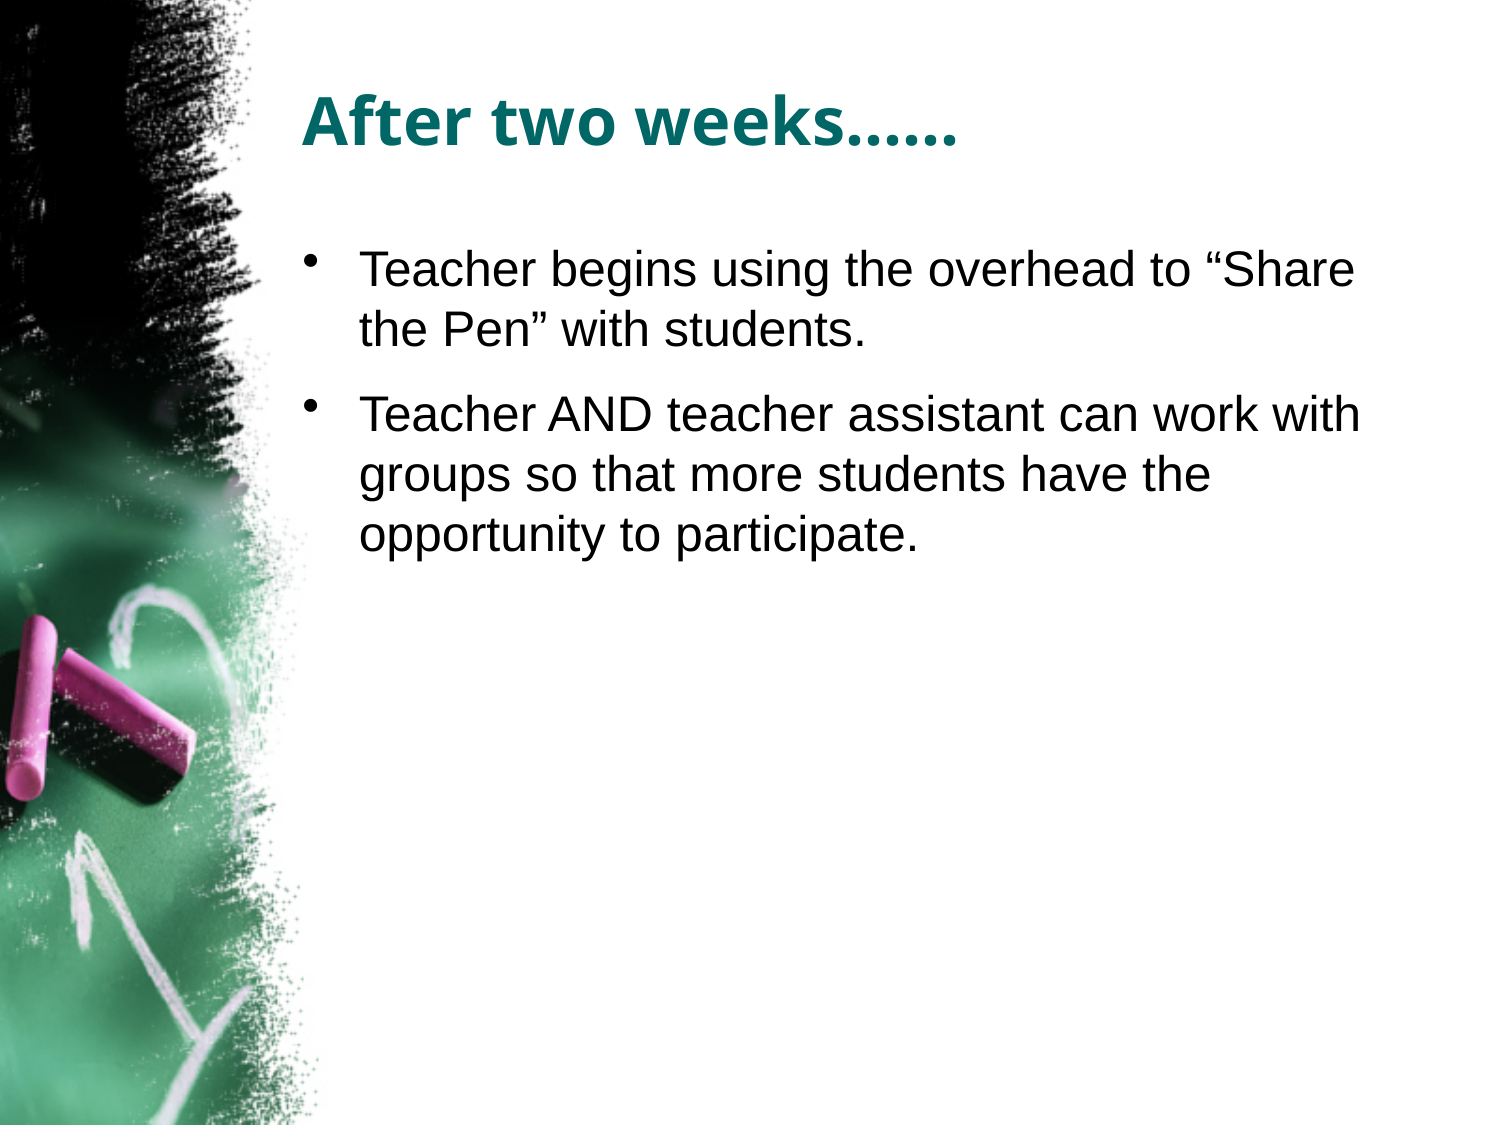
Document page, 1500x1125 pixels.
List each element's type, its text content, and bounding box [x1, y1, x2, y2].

list Teacher begins using the overhead to “Share the Pen” with students. Teacher AND teacher assistant can work with groups so that more students have the opportunity to participate. [287, 228, 1438, 979]
title After two weeks…… [287, 50, 1438, 188]
picture [0, 0, 1500, 1125]
